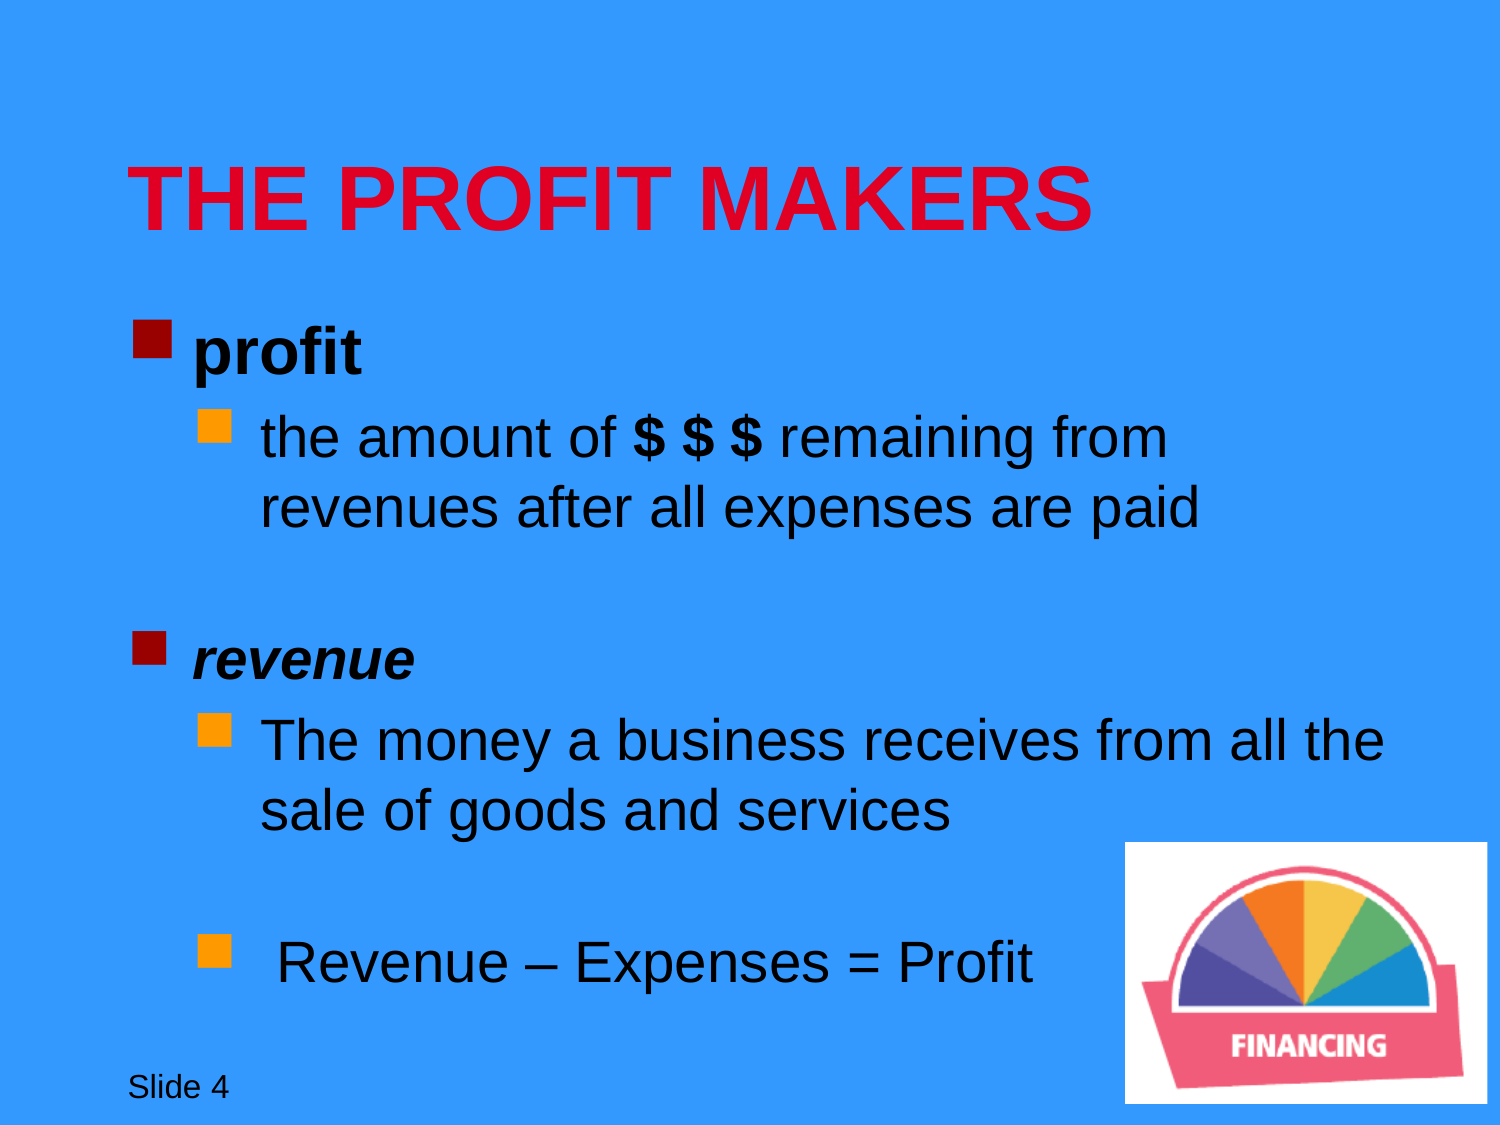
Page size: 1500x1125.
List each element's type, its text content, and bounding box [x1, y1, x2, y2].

picture [1124, 842, 1488, 1104]
list profit the amount of $ $ $ remaining from revenues after all expenses are paid revenue The money a business receives from all the sale of goods and services Revenue – Expenses = Profit [112, 299, 1413, 1000]
title THE PROFIT MAKERS [112, 99, 1388, 288]
slide_number Slide 4 [112, 1037, 425, 1113]
